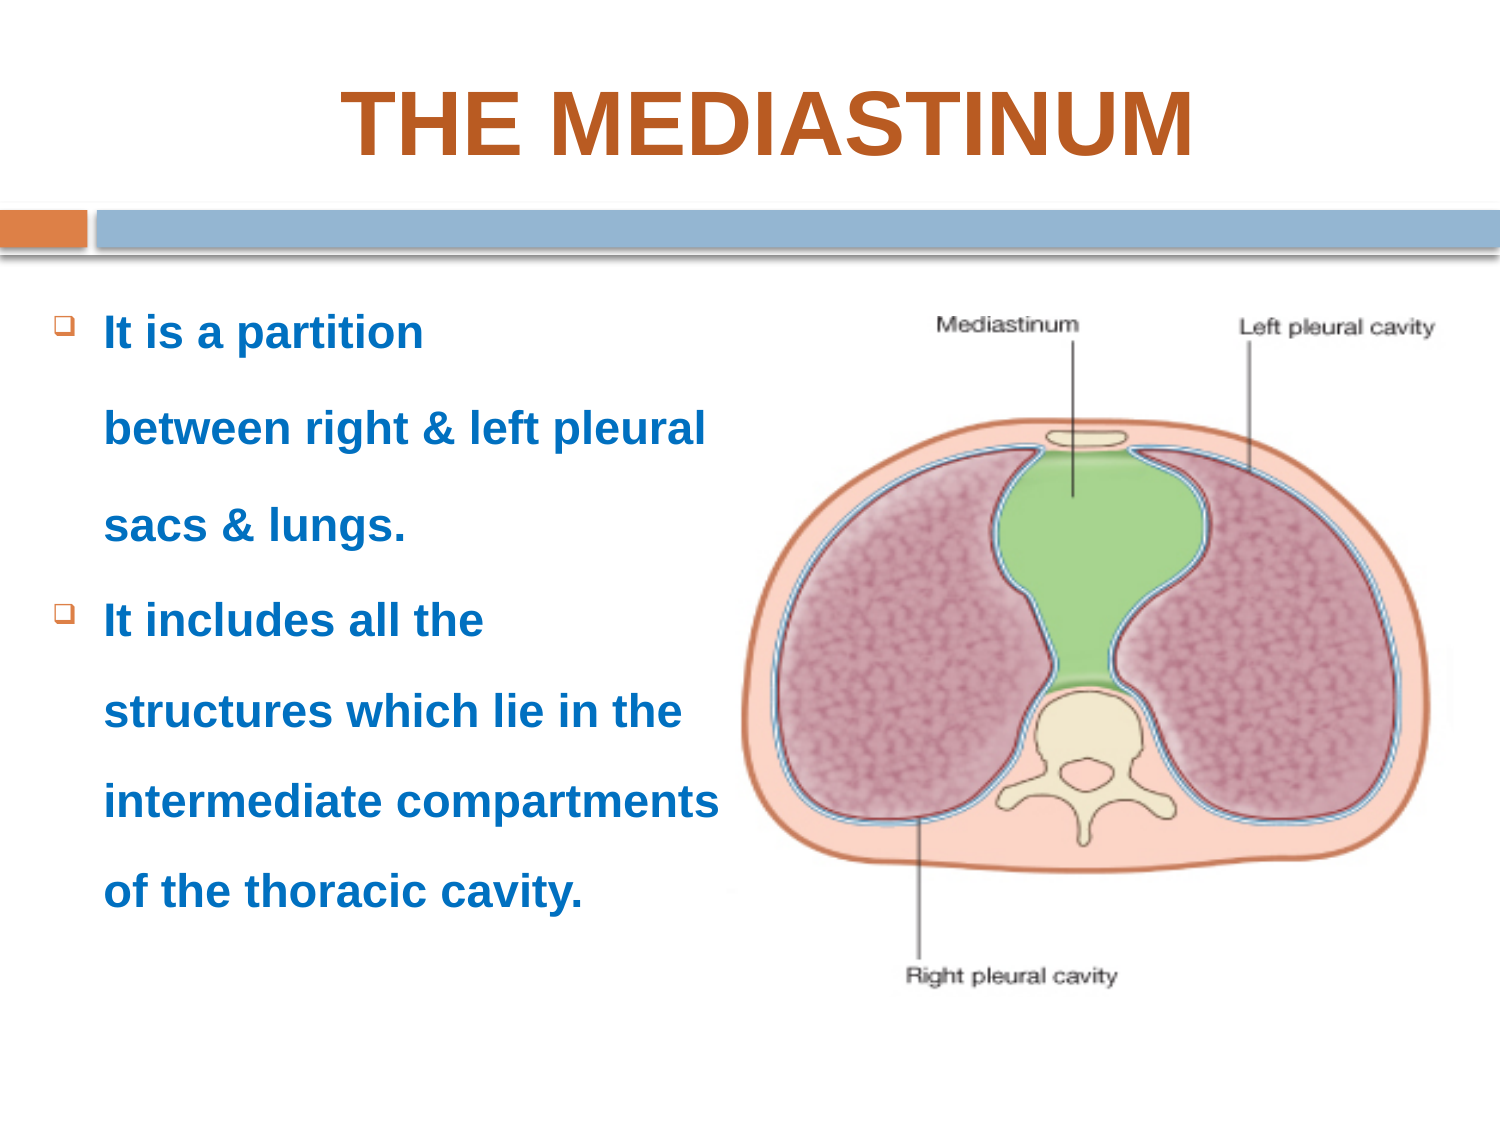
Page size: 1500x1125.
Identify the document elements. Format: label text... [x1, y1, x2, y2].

title THE MEDIASTINUM [99, 37, 1438, 200]
picture [726, 316, 1454, 997]
list It is a partition between right & left pleural sacs & lungs. It includes all the structures which lie in the intermediate compartments of the thoracic cavity. [37, 260, 738, 1088]
